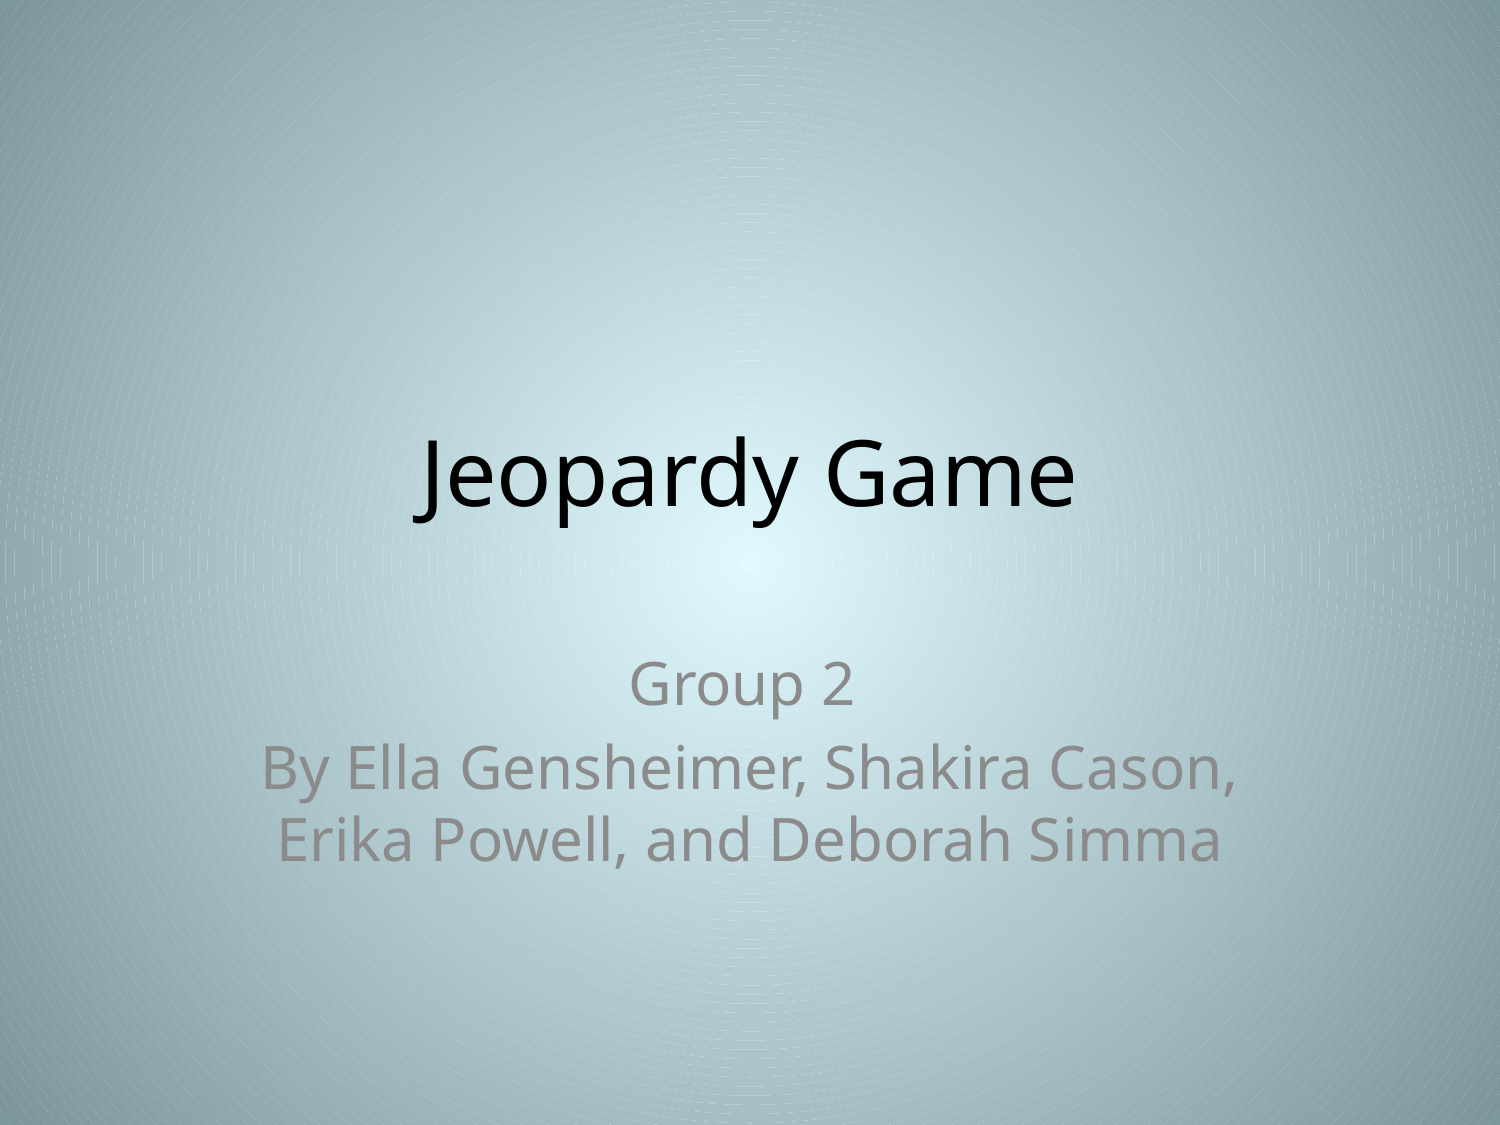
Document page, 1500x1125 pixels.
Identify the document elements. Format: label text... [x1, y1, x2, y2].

subtitle Group 2 By Ella Gensheimer, Shakira Cason, Erika Powell, and Deborah Simma [225, 637, 1275, 925]
title Jeopardy Game [112, 349, 1388, 591]
